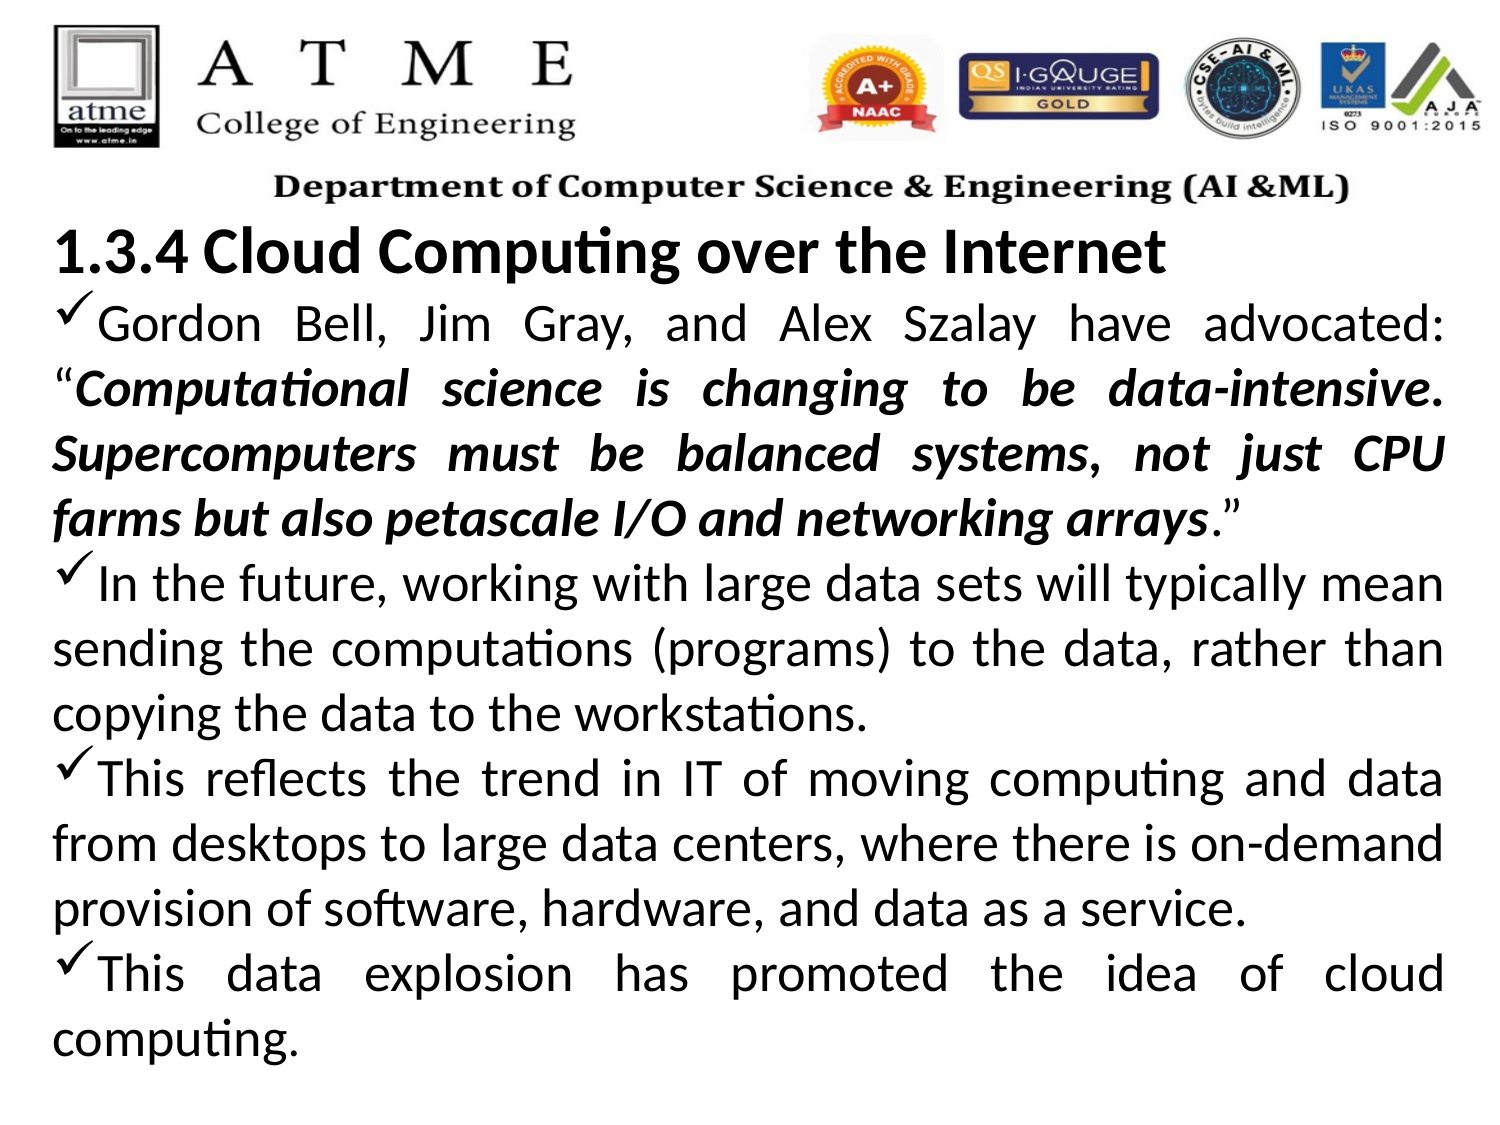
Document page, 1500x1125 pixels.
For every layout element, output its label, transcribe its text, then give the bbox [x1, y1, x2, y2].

text_box 1.3.4 Cloud Computing over the Internet Gordon Bell, Jim Gray, and Alex Szalay have advocated: “Computational science is changing to be data-intensive. Supercomputers must be balanced systems, not just CPU farms but also petascale I/O and networking arrays.” In the future, working with large data sets will typically mean sending the computations (programs) to the data, rather than copying the data to the workstations. This reflects the trend in IT of moving computing and data from desktops to large data centers, where there is on-demand provision of software, hardware, and data as a service. This data explosion has promoted the idea of cloud computing. [37, 234, 1463, 1075]
picture [24, 0, 1500, 226]
